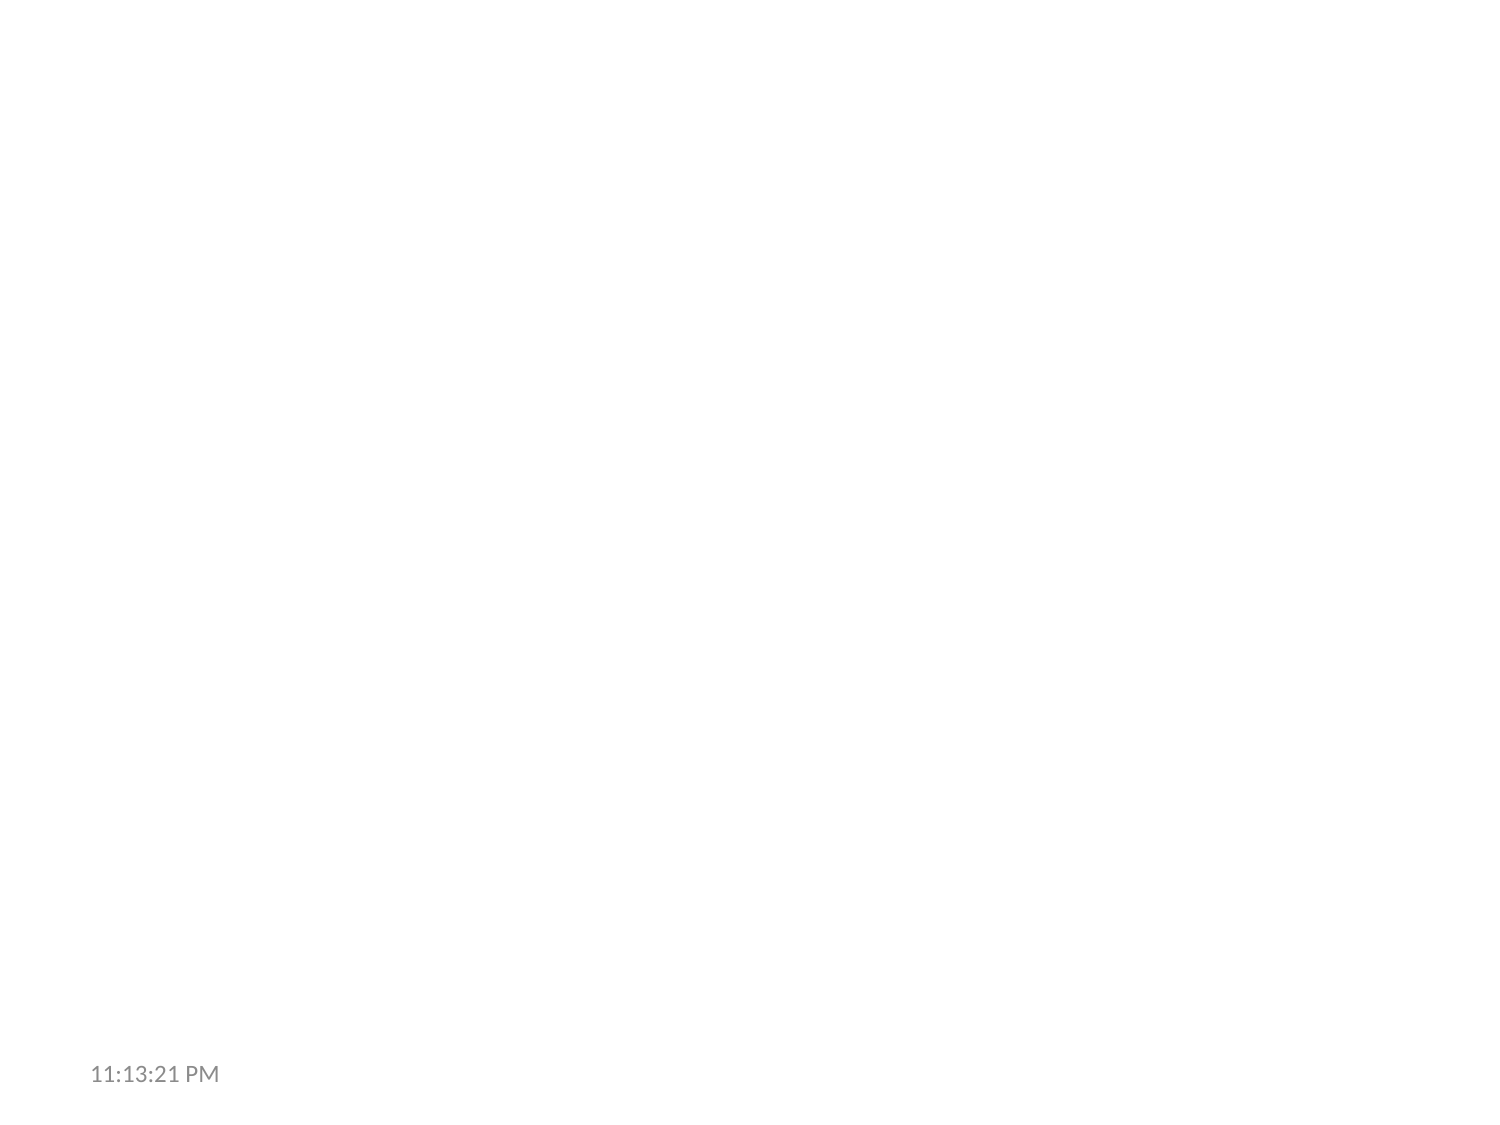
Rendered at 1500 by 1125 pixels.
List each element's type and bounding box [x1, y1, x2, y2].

slide_number [75, 1042, 425, 1103]
